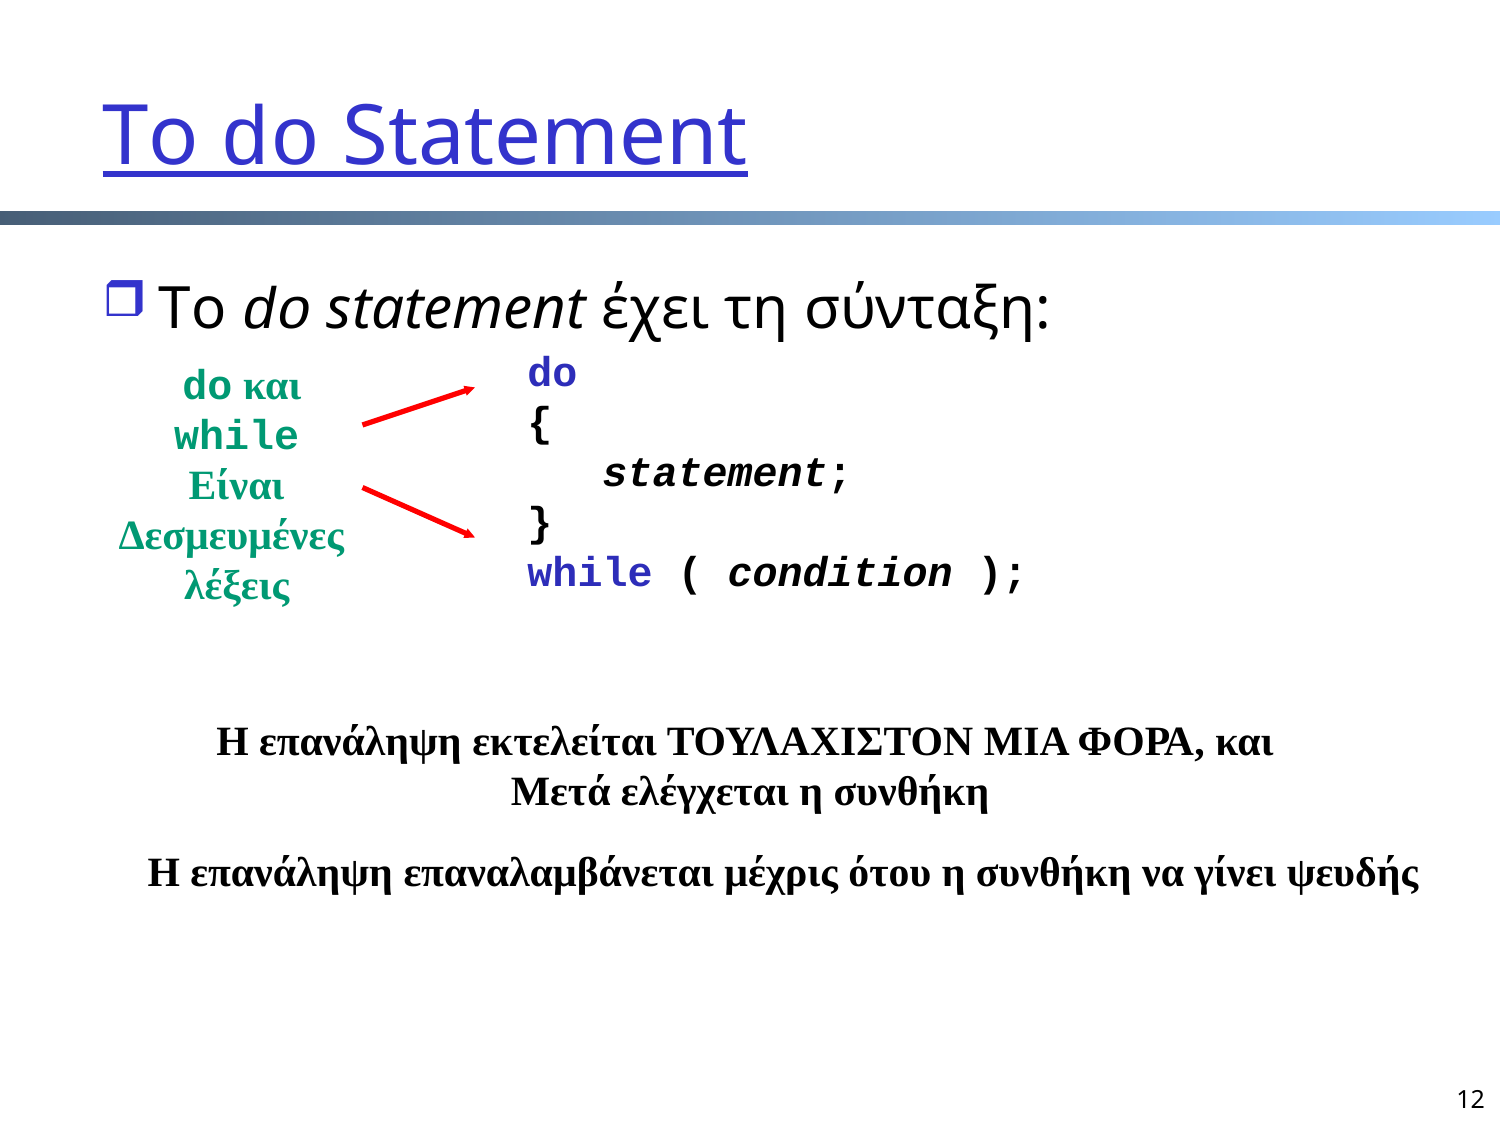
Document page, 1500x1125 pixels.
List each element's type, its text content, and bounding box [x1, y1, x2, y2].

title Tο do Statement [87, 37, 1363, 225]
slide_number 12 [1150, 1049, 1500, 1125]
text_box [102, 348, 476, 617]
text_box Η επανάληψη επαναλαμβάνεται μέχρις ότου η συνθήκη να γίνει ψευδής [132, 837, 1434, 903]
text_box Η επανάληψη εκτελείται ΤΟΥΛΑΧΙΣΤΟΝ ΜΙΑ ΦΟΡΑ, και Μετά ελέγχεται η συνθήκη [201, 706, 1300, 821]
text_box do { statement; } while ( condition ); [512, 337, 1043, 603]
list Tο do statement έχει τη σύνταξη: [87, 262, 1363, 362]
